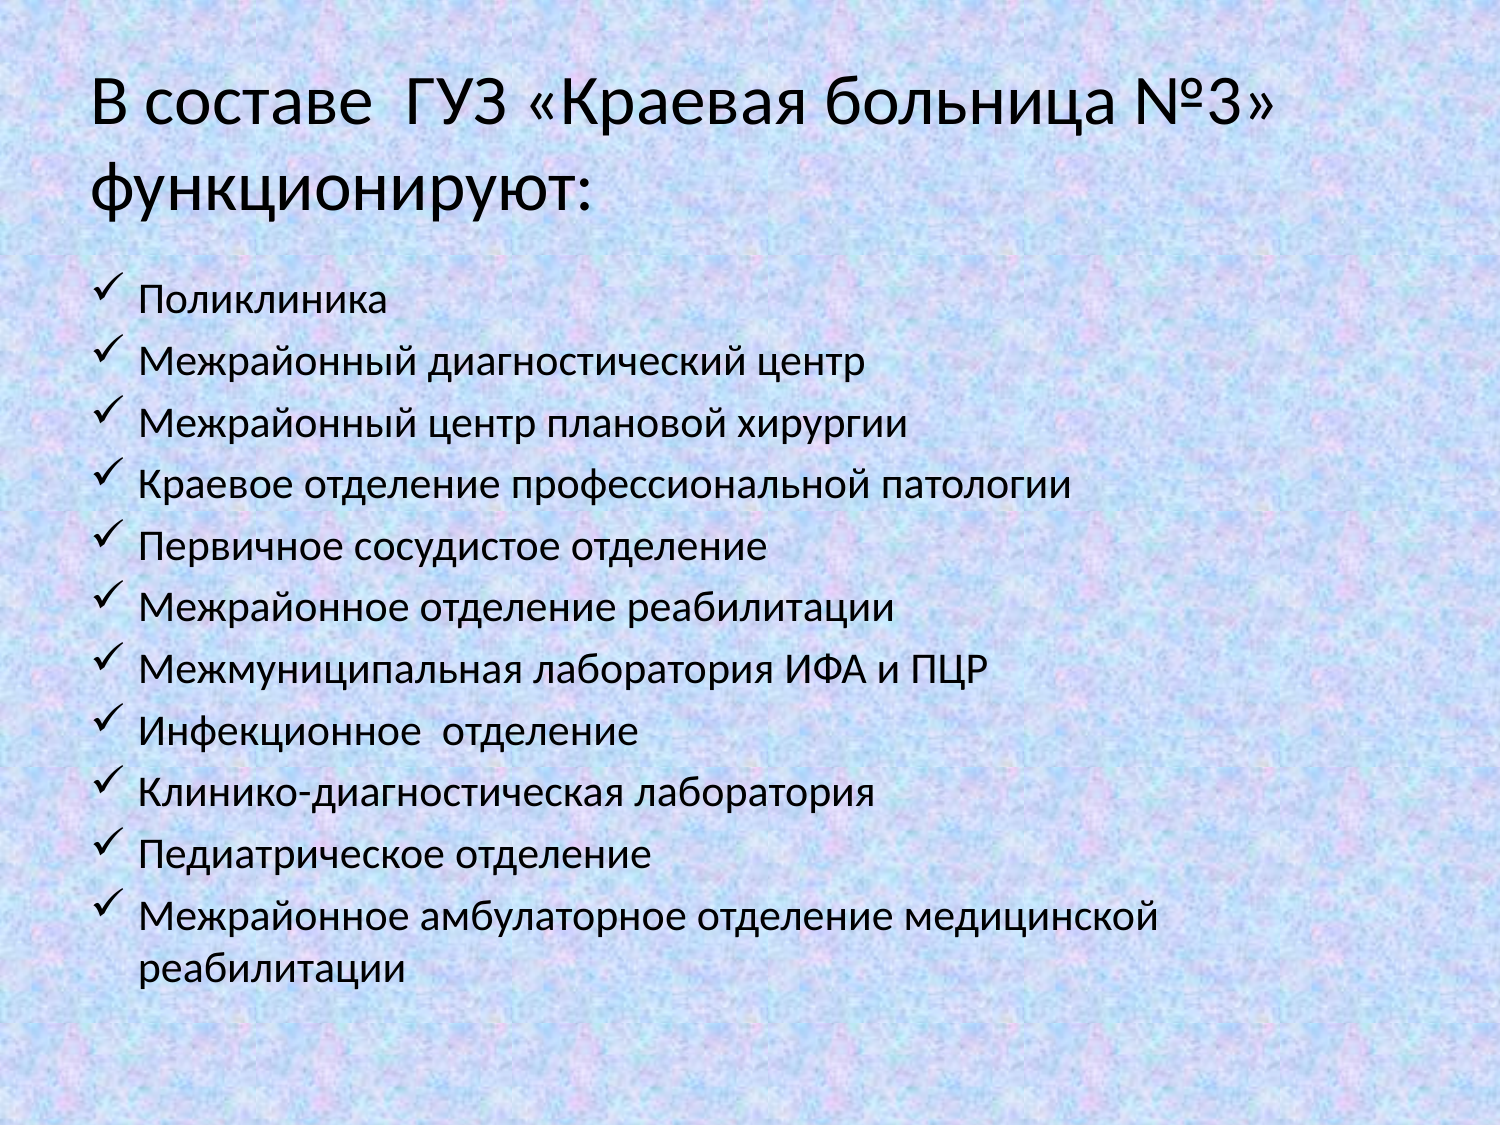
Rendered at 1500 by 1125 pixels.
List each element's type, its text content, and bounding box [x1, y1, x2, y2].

list Поликлиника Межрайонный диагностический центр Межрайонный центр плановой хирургии Краевое отделение профессиональной патологии Первичное сосудистое отделение Межрайонное отделение реабилитации Межмуниципальная лаборатория ИФА и ПЦР Инфекционное отделение Клинико-диагностическая лаборатория Педиатрическое отделение Межрайонное амбулаторное отделение медицинской реабилитации [75, 262, 1425, 1005]
title В составе ГУЗ «Краевая больница №3» функционируют: [75, 45, 1425, 233]
picture [0, 0, 1500, 1125]
